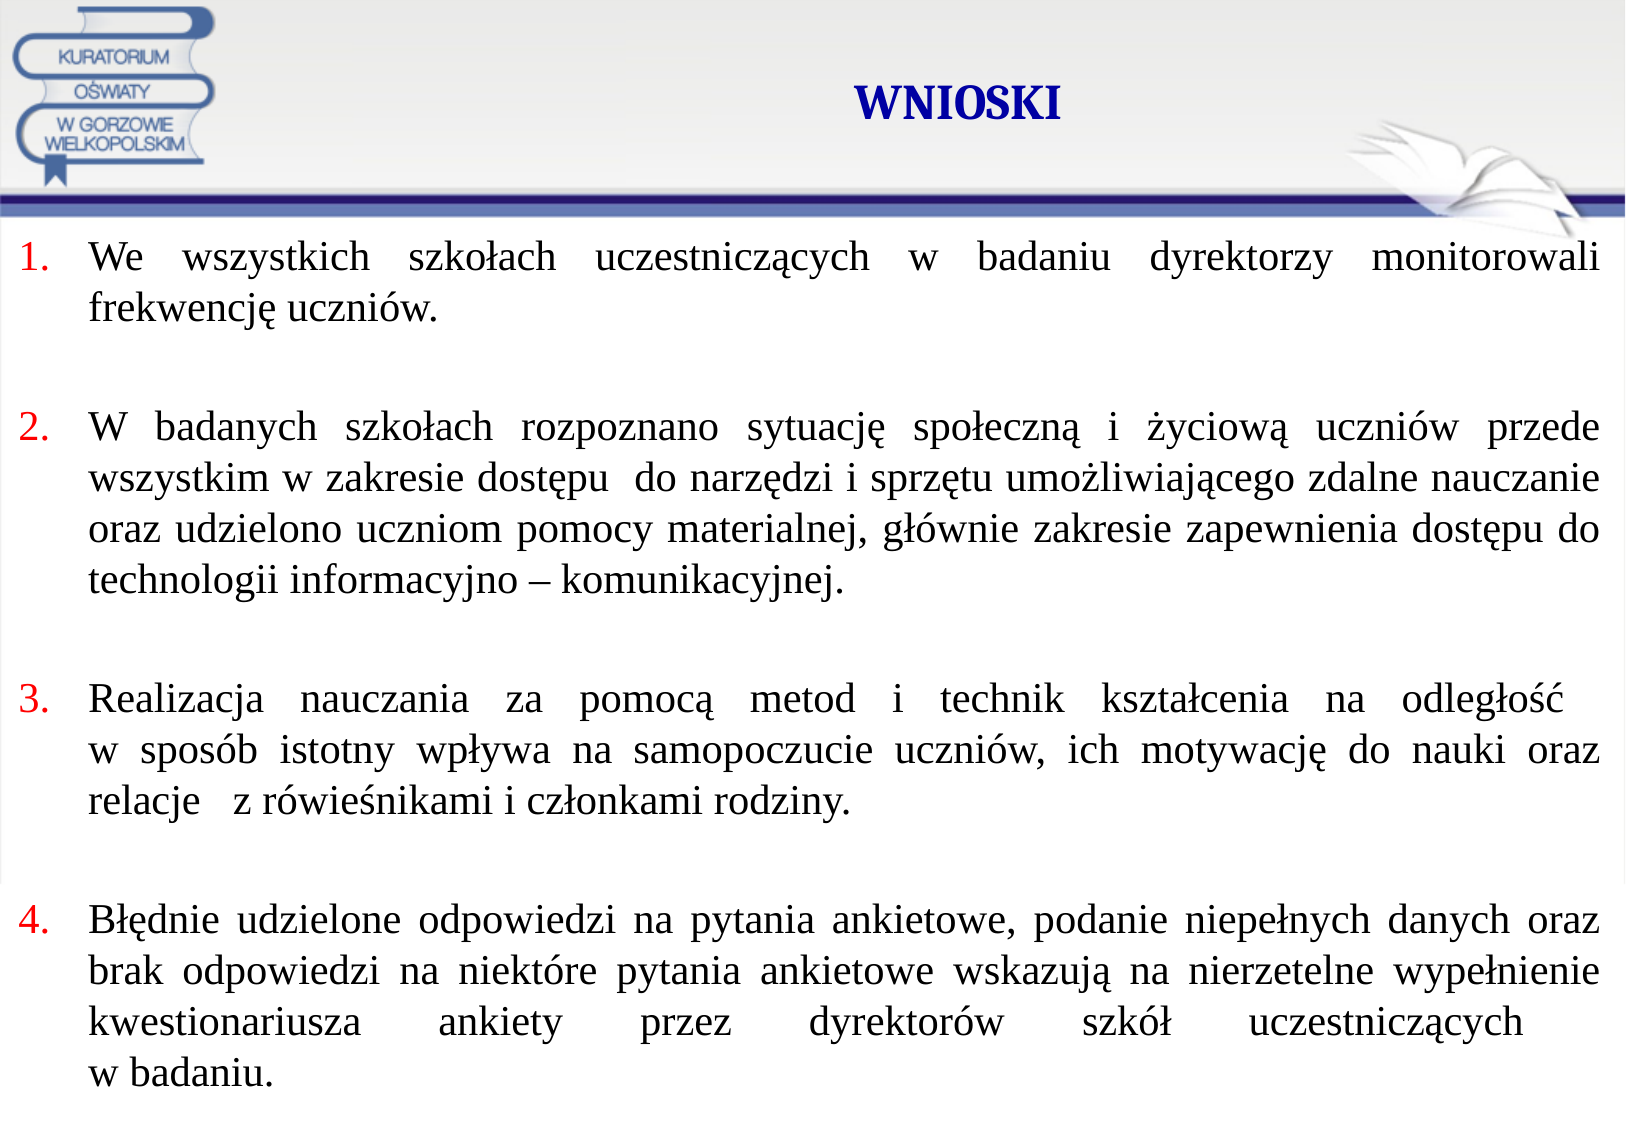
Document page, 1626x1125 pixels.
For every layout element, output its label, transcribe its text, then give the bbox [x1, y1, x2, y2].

title WNIOSKI [317, 23, 1600, 176]
picture [0, 0, 1626, 1125]
list We wszystkich szkołach uczestniczących w badaniu dyrektorzy monitorowali frekwencję uczniów. W badanych szkołach rozpoznano sytuację społeczną i życiową uczniów przede wszystkim w zakresie dostępu do narzędzi i sprzętu umożliwiającego zdalne nauczanie oraz udzielono uczniom pomocy materialnej, głównie zakresie zapewnienia dostępu do technologii informacyjno – komunikacyjnej. Realizacja nauczania za pomocą metod i technik kształcenia na odległość w sposób istotny wpływa na samopoczucie uczniów, ich motywację do nauki oraz relacje z rówieśnikami i członkami rodziny. Błędnie udzielone odpowiedzi na pytania ankietowe, podanie niepełnych danych oraz brak odpowiedzi na niektóre pytania ankietowe wskazują na nierzetelne wypełnienie kwestionariusza ankiety przez dyrektorów szkół uczestniczących w badaniu. [3, 219, 1616, 1111]
